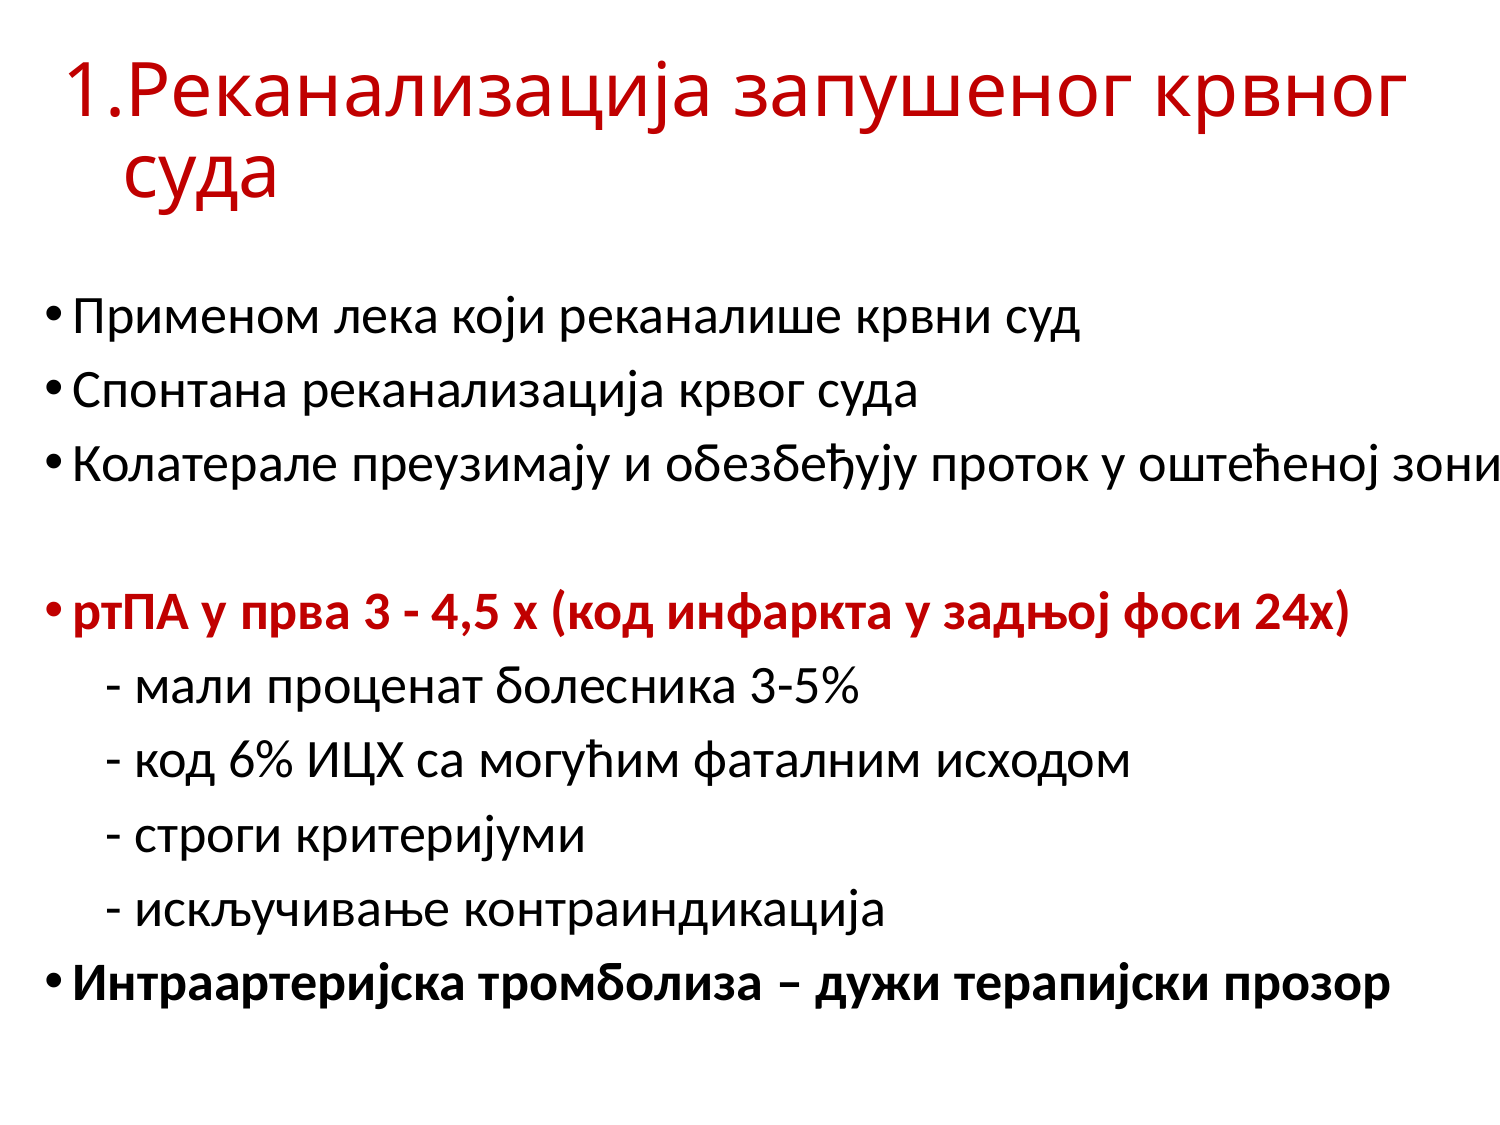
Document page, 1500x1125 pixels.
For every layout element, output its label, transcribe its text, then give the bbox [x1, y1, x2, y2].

title 1.Реканализација запушеног крвног суда [29, 42, 1500, 223]
list Применом лека који реканалише крвни суд Спонтана реканализација крвог суда Колатерале преузимају и обезбеђују проток у оштећеној зони ртПА у прва 3 - 4,5 х (код инфаркта у задњој фоси 24х) - мали проценат болесника 3-5% - код 6% ИЦХ са могућим фаталним исходом - строги критеријуми - искључивање контраиндикација Интраартеријска тромболиза – дужи терапијски прозор [29, 278, 1500, 1059]
